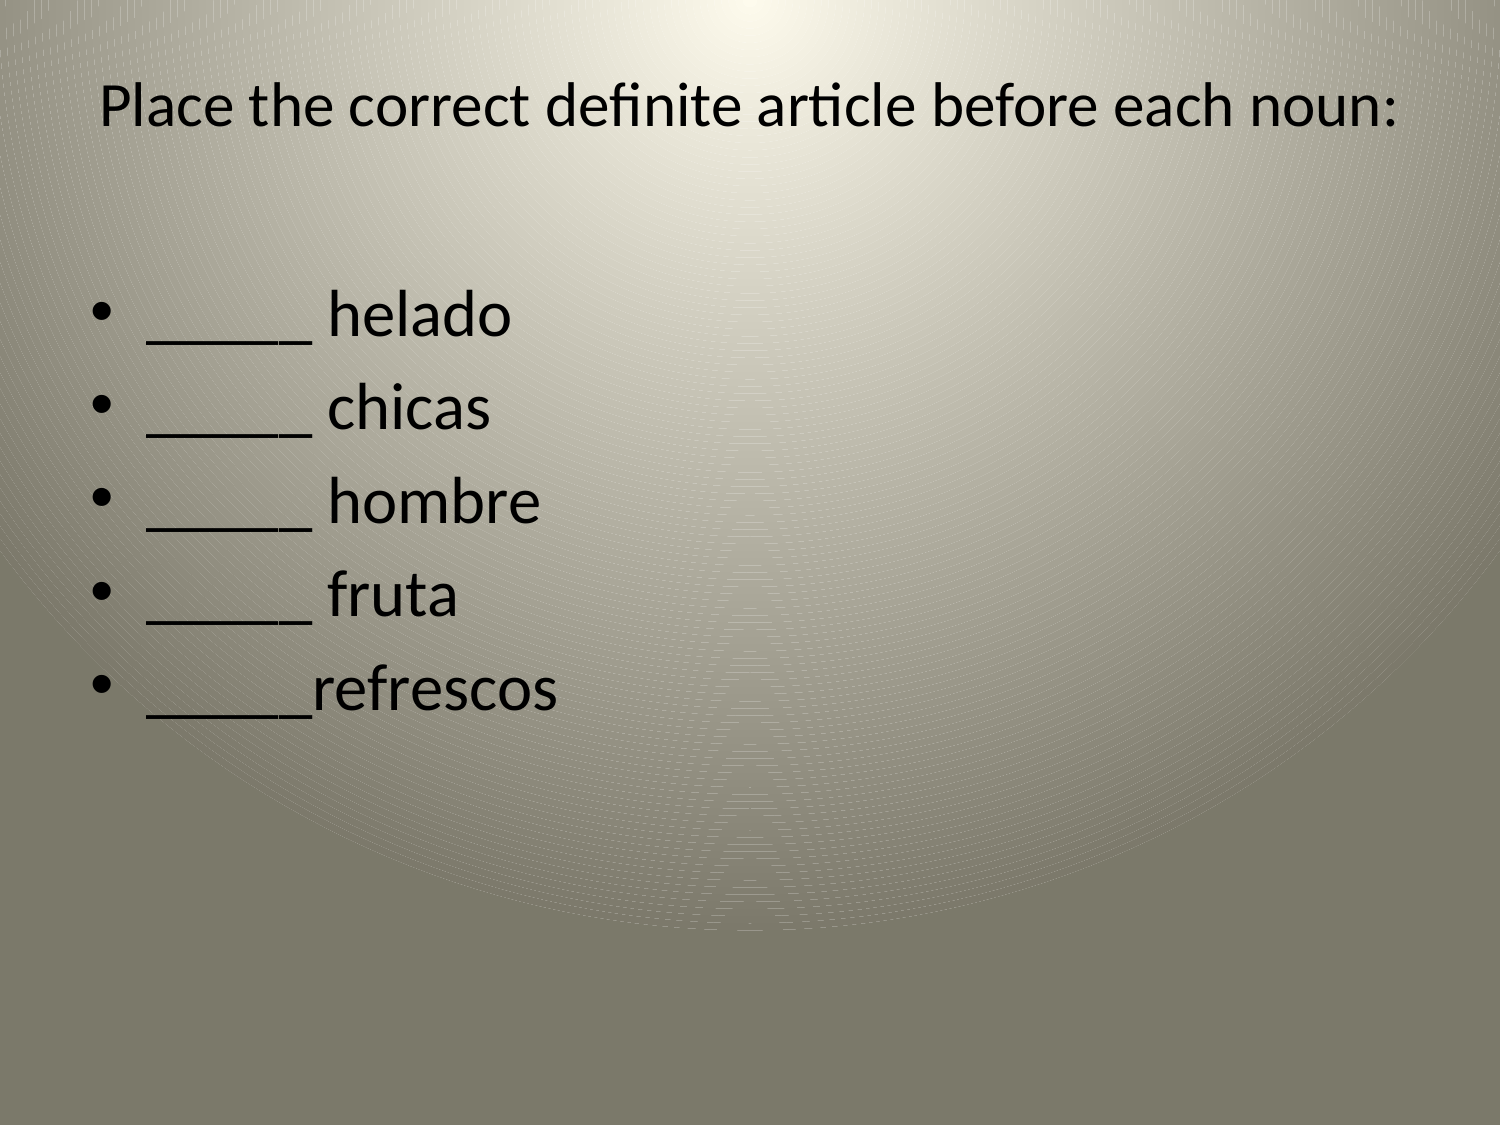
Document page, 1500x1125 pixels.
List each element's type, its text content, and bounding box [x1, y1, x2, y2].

list _____ helado _____ chicas _____ hombre _____ fruta _____refrescos [75, 262, 1425, 1005]
title Place the correct definite article before each noun: [75, 45, 1425, 233]
